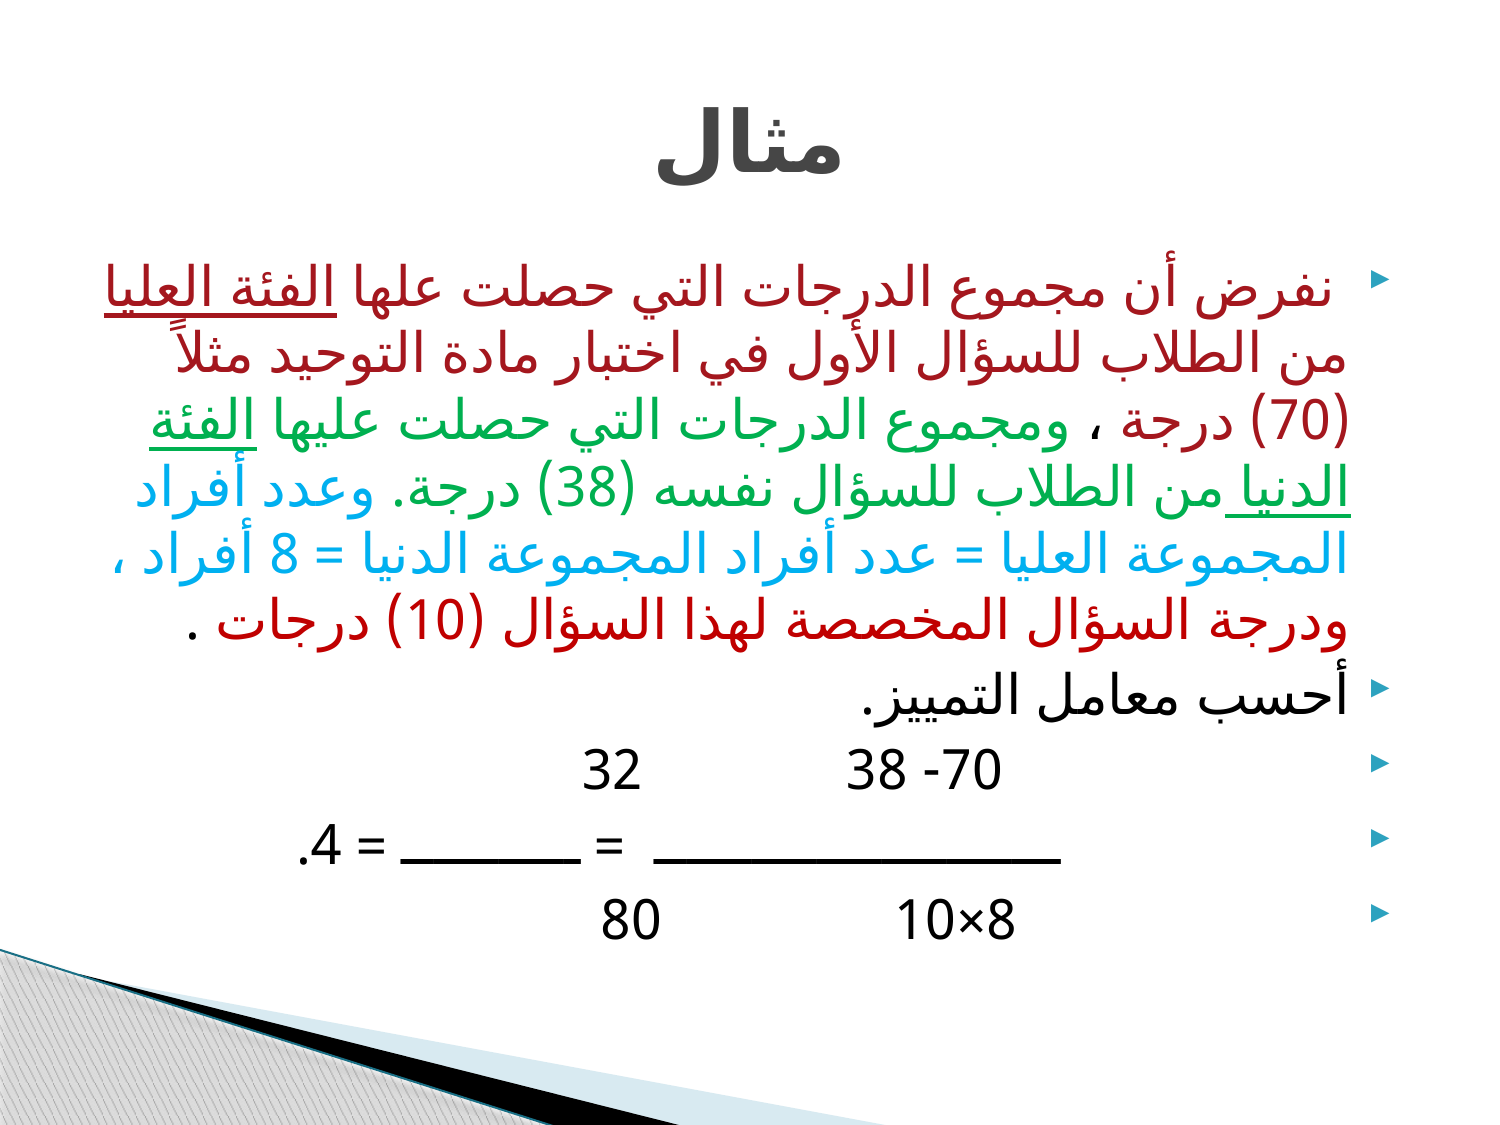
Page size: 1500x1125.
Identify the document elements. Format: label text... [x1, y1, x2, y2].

title مثال [75, 45, 1425, 233]
list نفرض أن مجموع الدرجات التي حصلت علها الفئة العليا من الطلاب للسؤال الأول في اختبار مادة التوحيد مثلاً (70) درجة ، ومجموع الدرجات التي حصلت عليها الفئة الدنيا من الطلاب للسؤال نفسه (38) درجة. وعدد أفراد المجموعة العليا = عدد أفراد المجموعة الدنيا = 8 أفراد ، ودرجة السؤال المخصصة لهذا السؤال (10) درجات . أحسب معامل التمييز. 70- 38 32 ـــــــــــــــــــــــــ = ـــــــــــ = 4. 8×10 80 [75, 243, 1425, 986]
